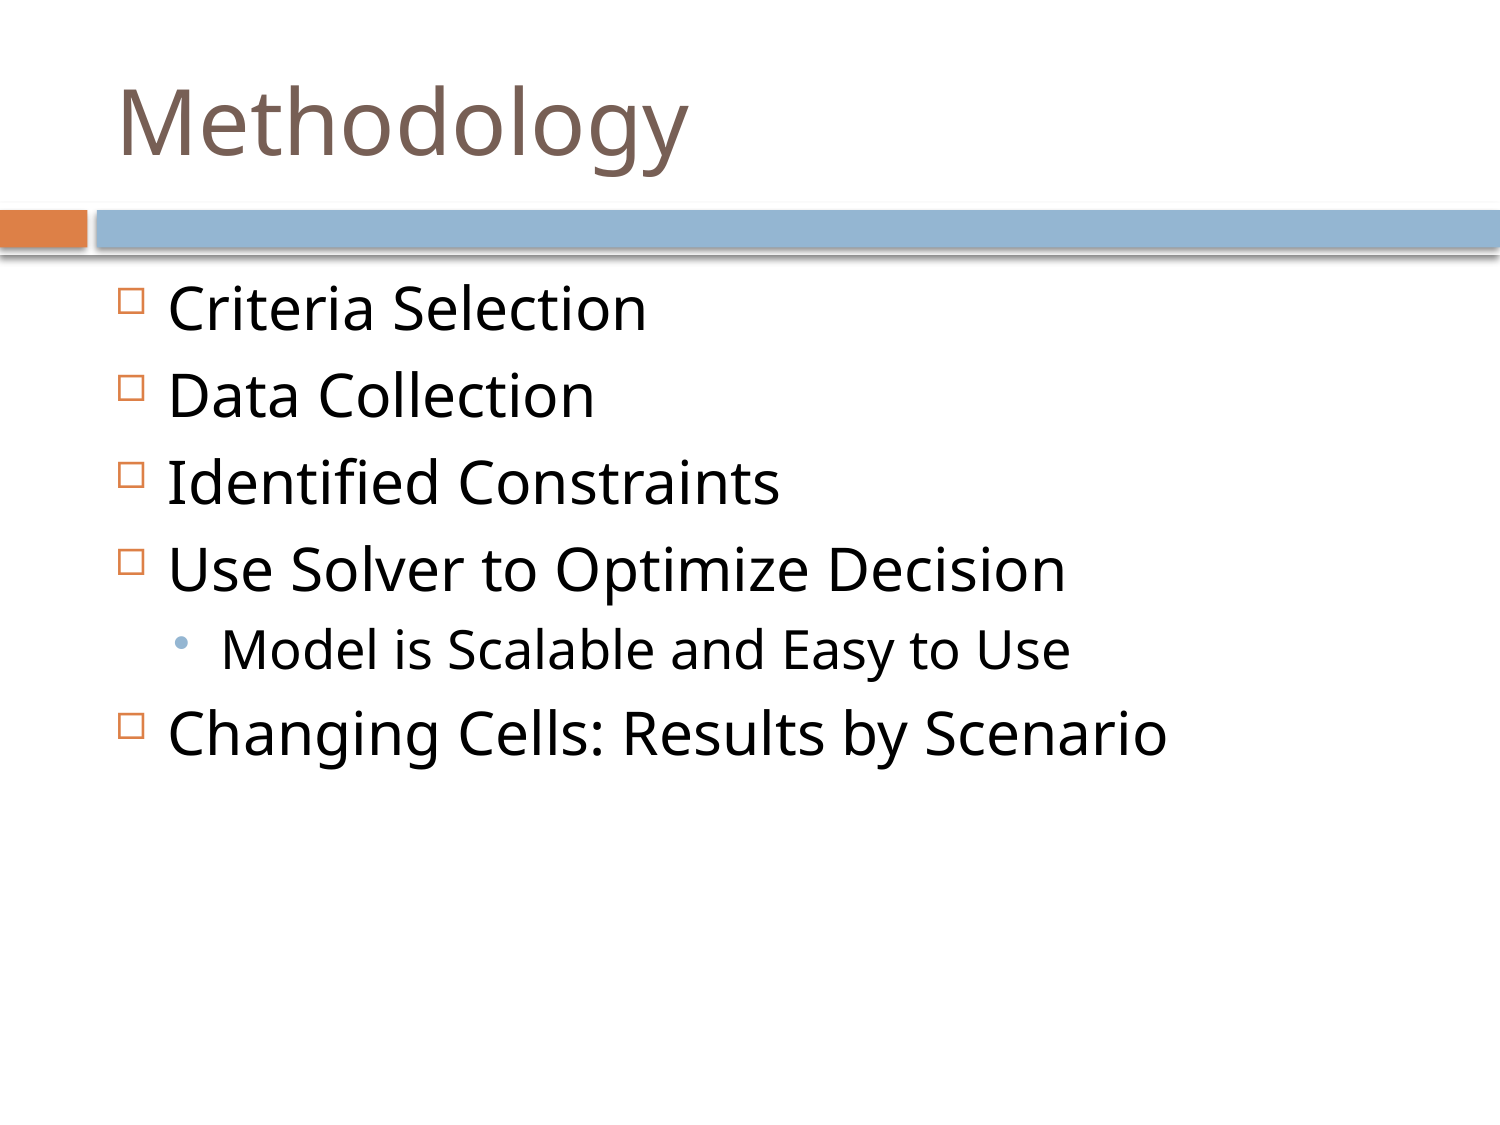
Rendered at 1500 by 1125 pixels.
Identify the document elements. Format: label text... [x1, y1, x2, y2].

title Methodology [100, 37, 1438, 200]
list Criteria Selection Data Collection Identified Constraints Use Solver to Optimize Decision Model is Scalable and Easy to Use Changing Cells: Results by Scenario [100, 262, 1438, 1000]
